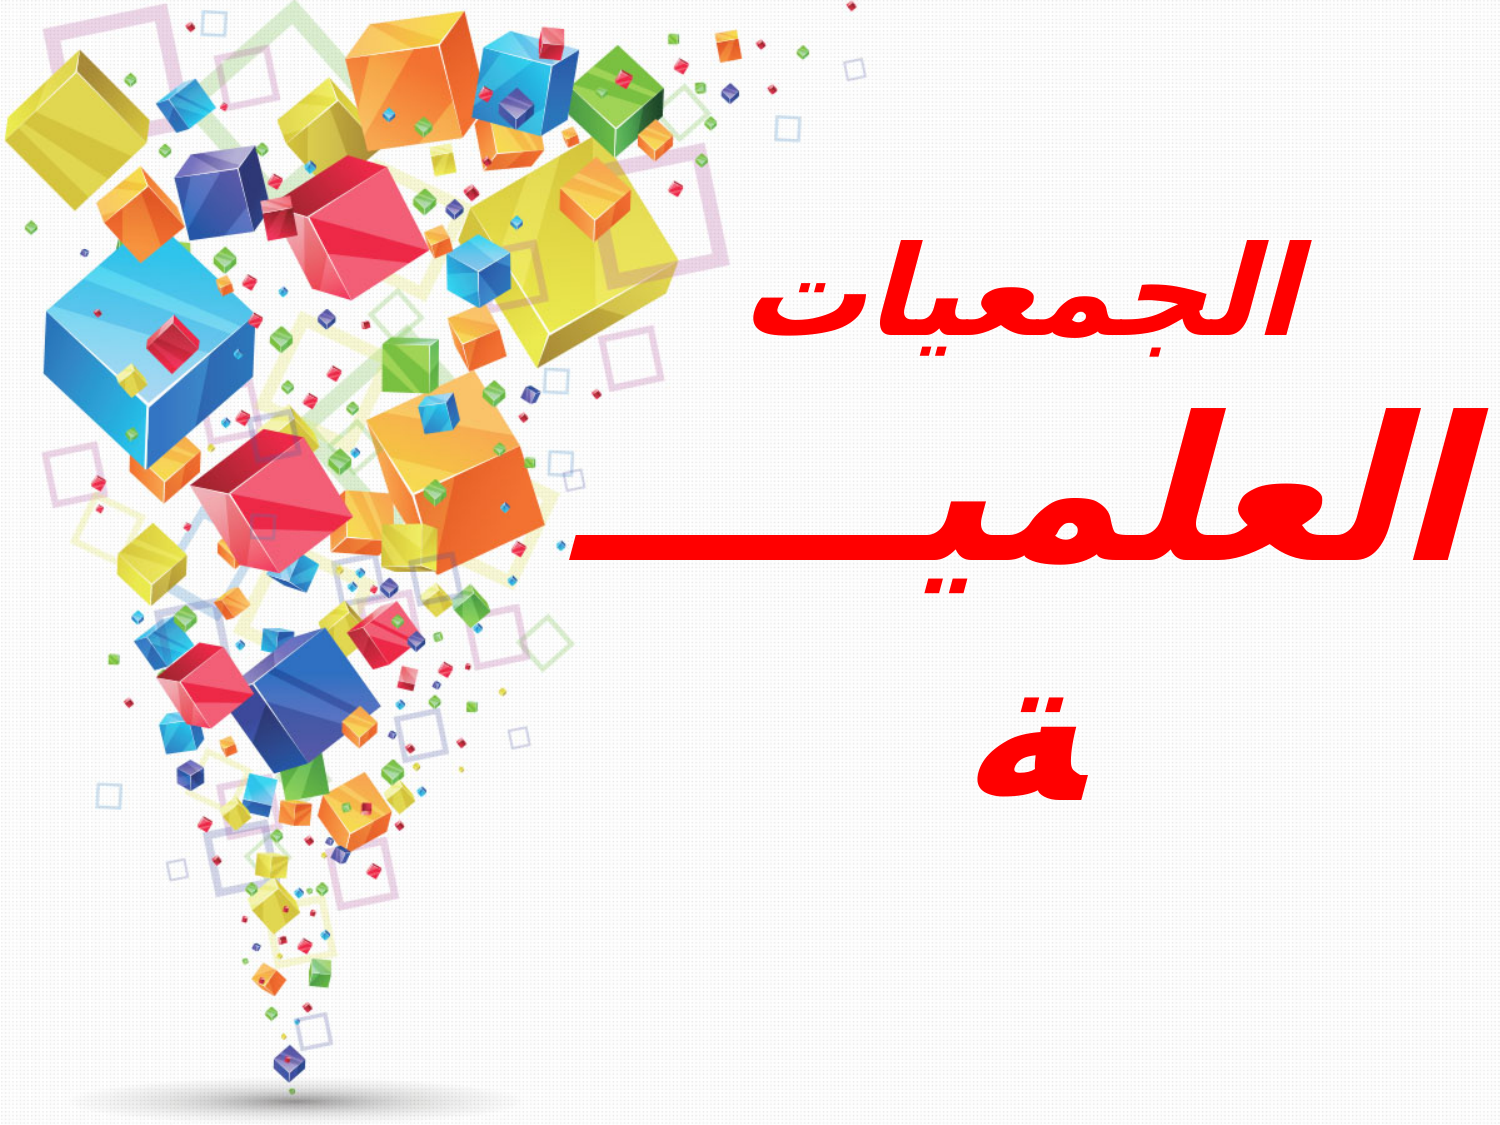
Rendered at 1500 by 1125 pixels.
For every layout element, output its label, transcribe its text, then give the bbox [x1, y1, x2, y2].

text_box الجمعيات العلميـــــة [537, 437, 1500, 613]
picture [0, 0, 1500, 1125]
